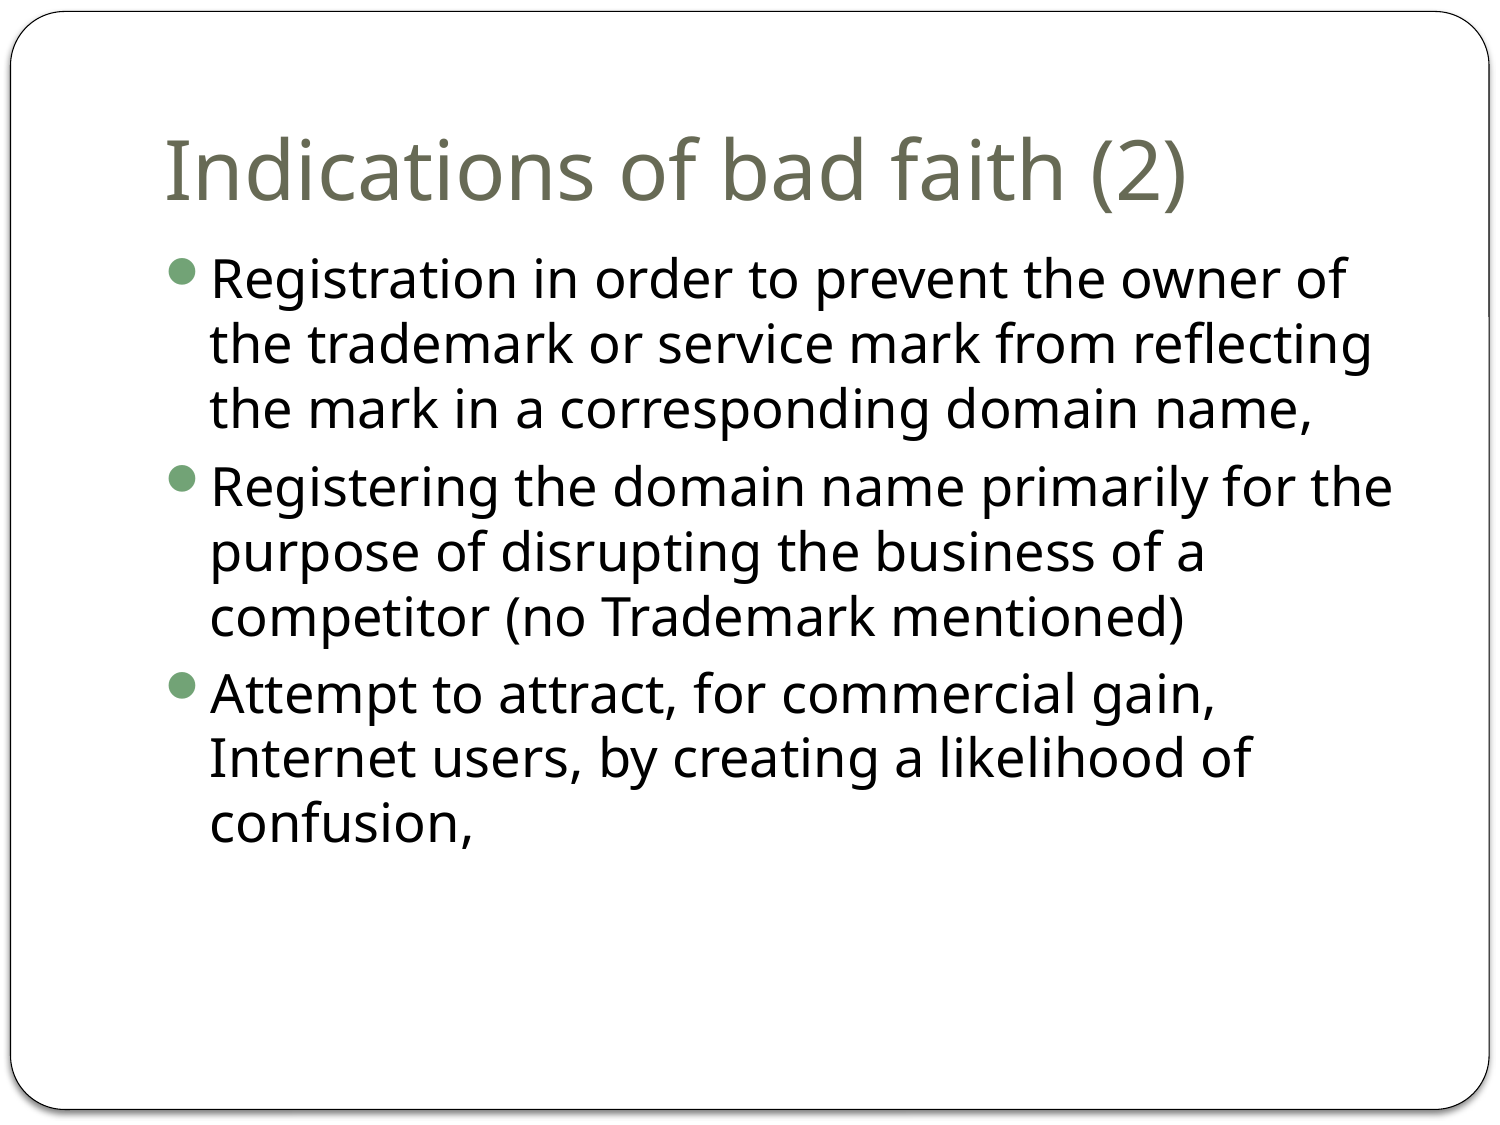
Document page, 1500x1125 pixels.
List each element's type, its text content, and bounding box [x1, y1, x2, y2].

title Indications of bad faith (2) [150, 45, 1425, 233]
list Registration in order to prevent the owner of the trademark or service mark from reflecting the mark in a corresponding domain name, Registering the domain name primarily for the purpose of disrupting the business of a competitor (no Trademark mentioned) Attempt to attract, for commercial gain, Internet users, by creating a likelihood of confusion, [150, 237, 1425, 988]
